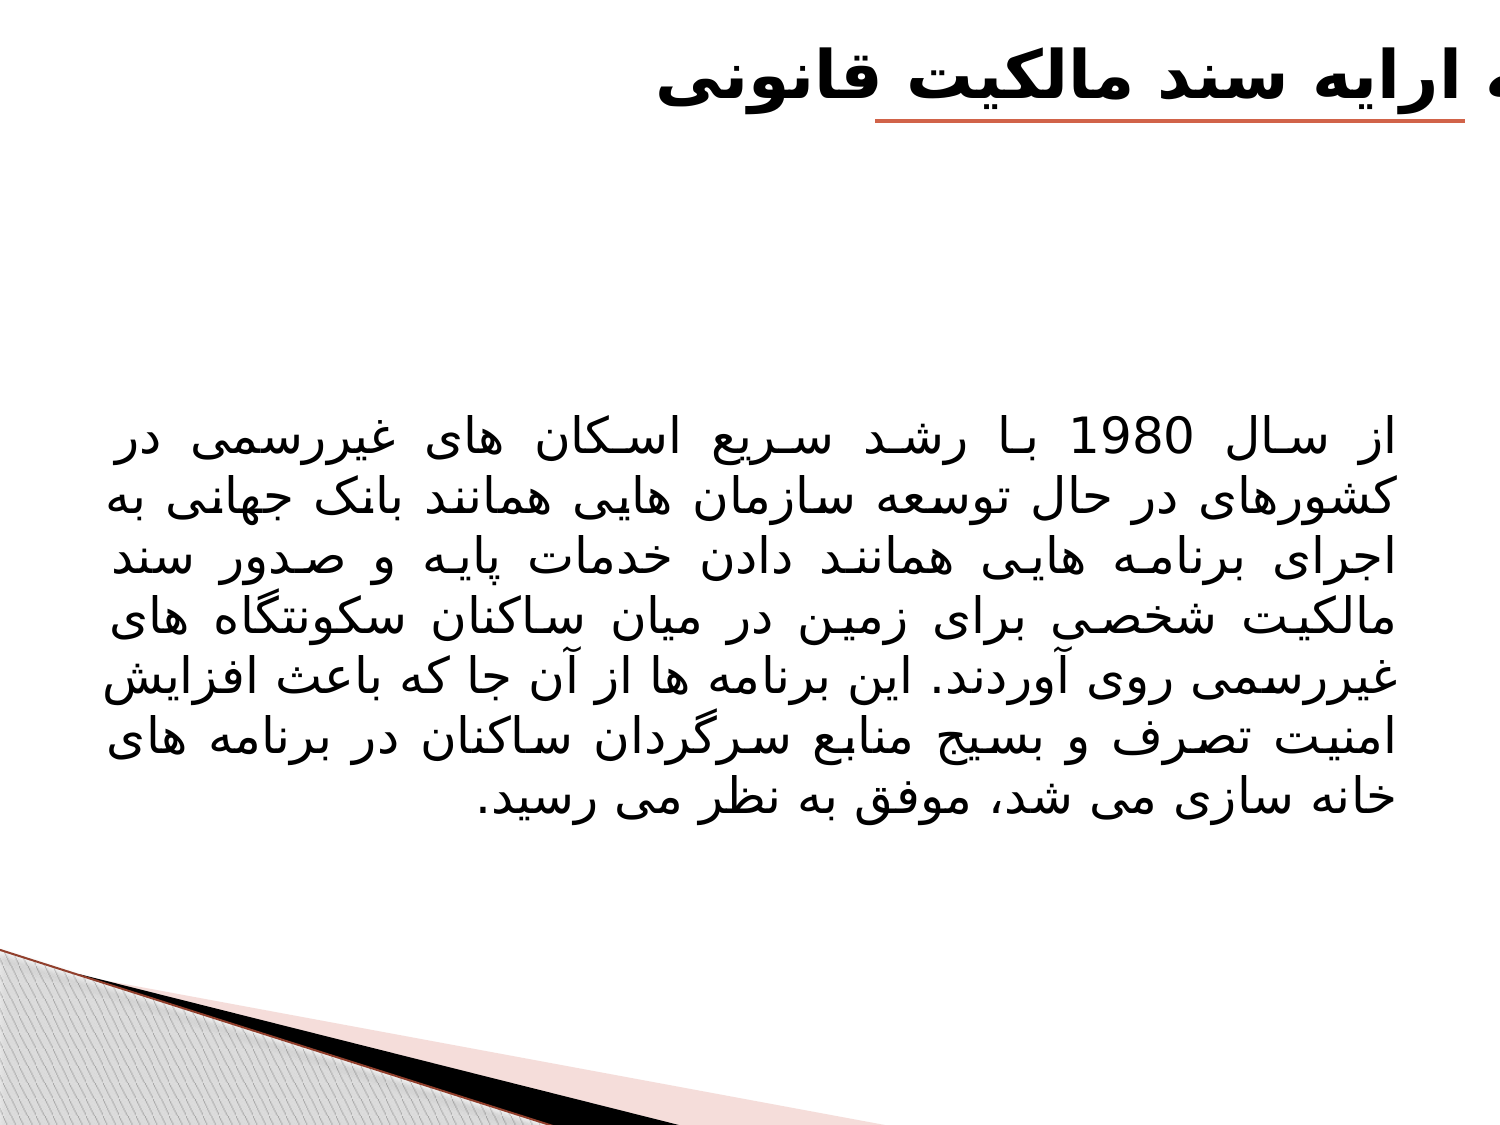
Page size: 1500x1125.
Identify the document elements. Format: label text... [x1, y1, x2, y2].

text_box برنامه ارایه سند مالکیت قانونی [640, 24, 1500, 120]
text_box از سال 1980 با رشد سریع اسکان های غیررسمی در کشورهای در حال توسعه سازمان هایی همانند بانک جهانی به اجرای برنامه هایی همانند دادن خدمات پایه و صدور سند مالکیت شخصی برای زمین در میان ساکنان سکونتگاه های غیررسمی روی آوردند. این برنامه ها از آن جا که باعث افزایش امنیت تصرف و بسیج منابع سرگردان ساکنان در برنامه های خانه سازی می شد، موفق به نظر می رسید. [87, 395, 1413, 831]
